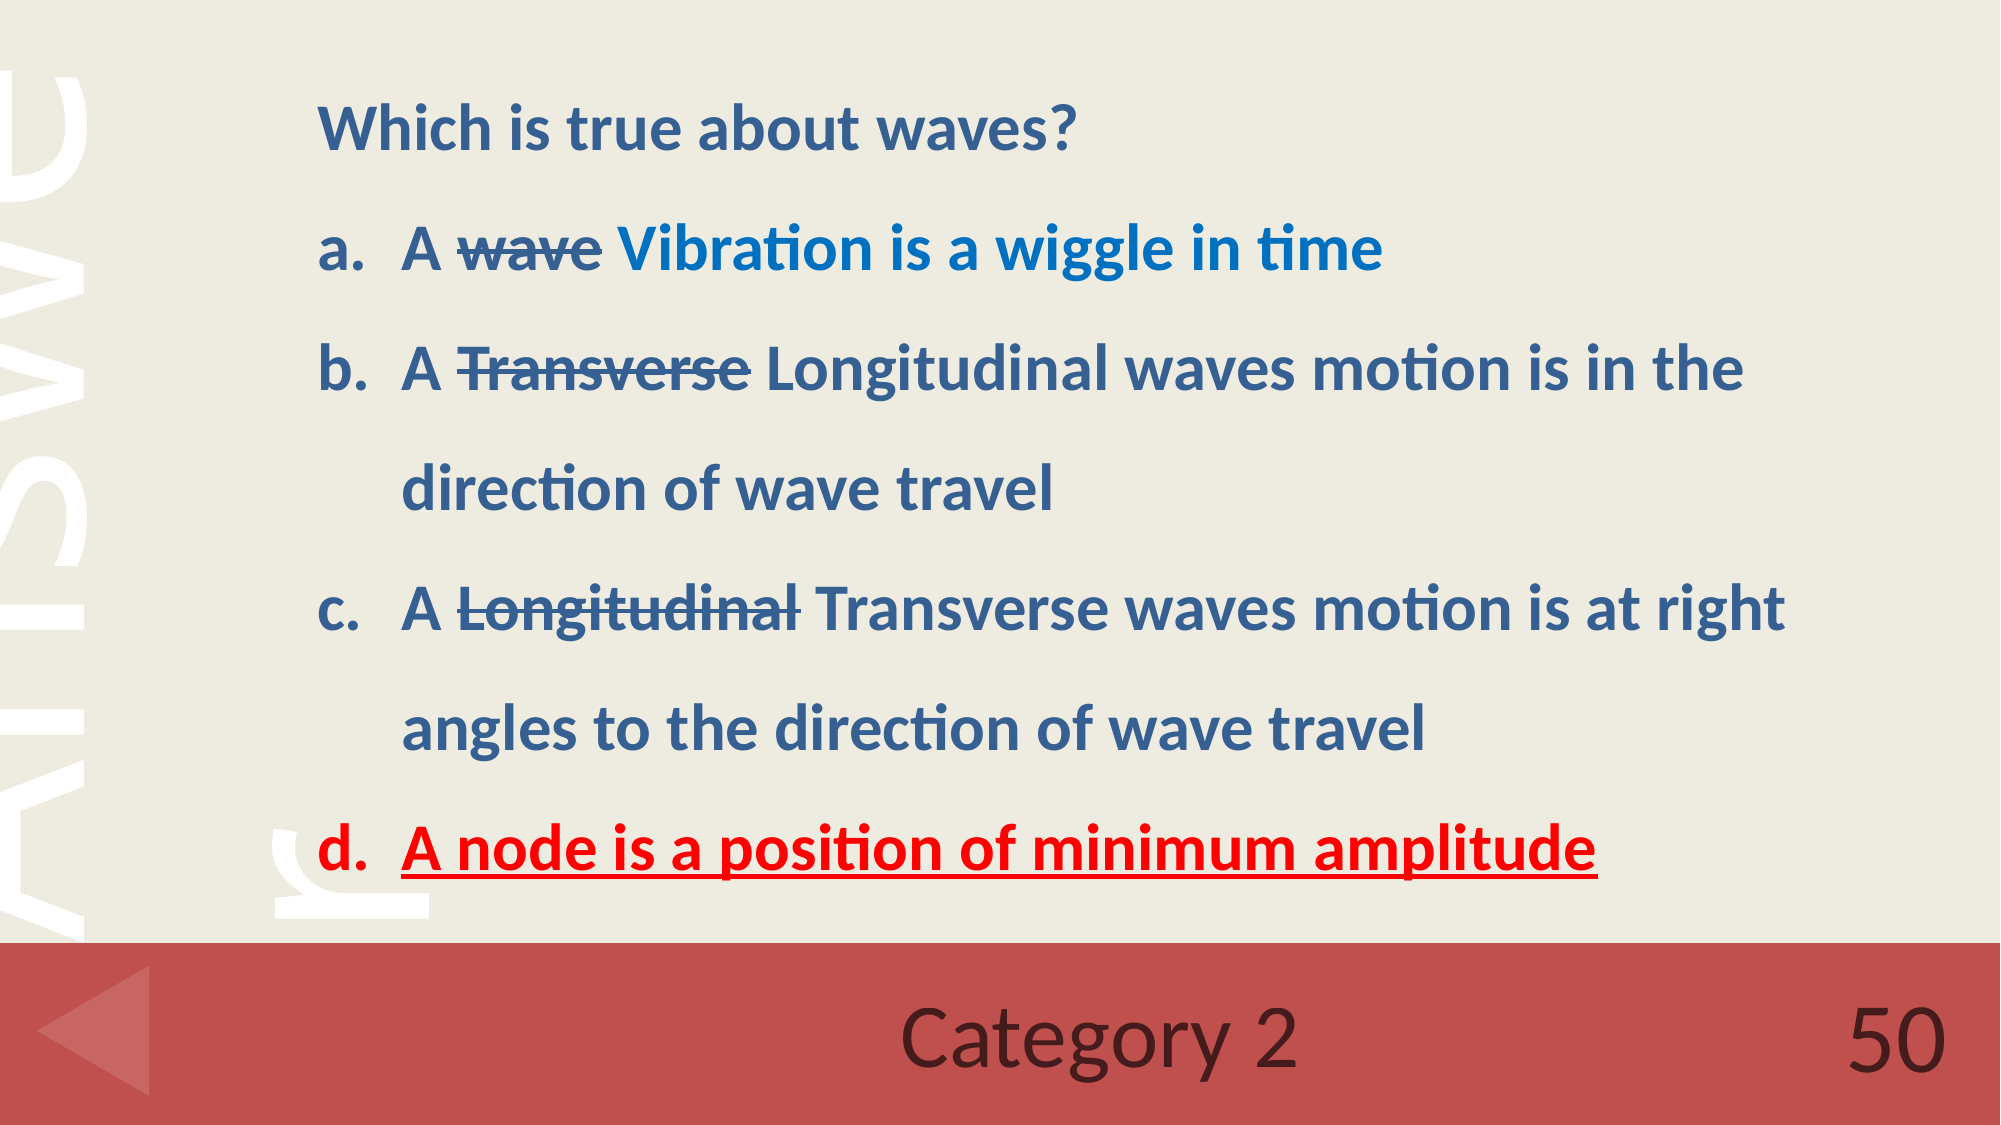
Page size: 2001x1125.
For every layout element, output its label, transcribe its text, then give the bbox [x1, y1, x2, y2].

title Category 2 [200, 937, 2000, 1125]
list Which is true about waves? A wave Vibration is a wiggle in time A Transverse Longitudinal waves motion is in the direction of wave travel A Longitudinal Transverse waves motion is at right angles to the direction of wave travel A node is a position of minimum amplitude [302, 0, 1966, 927]
